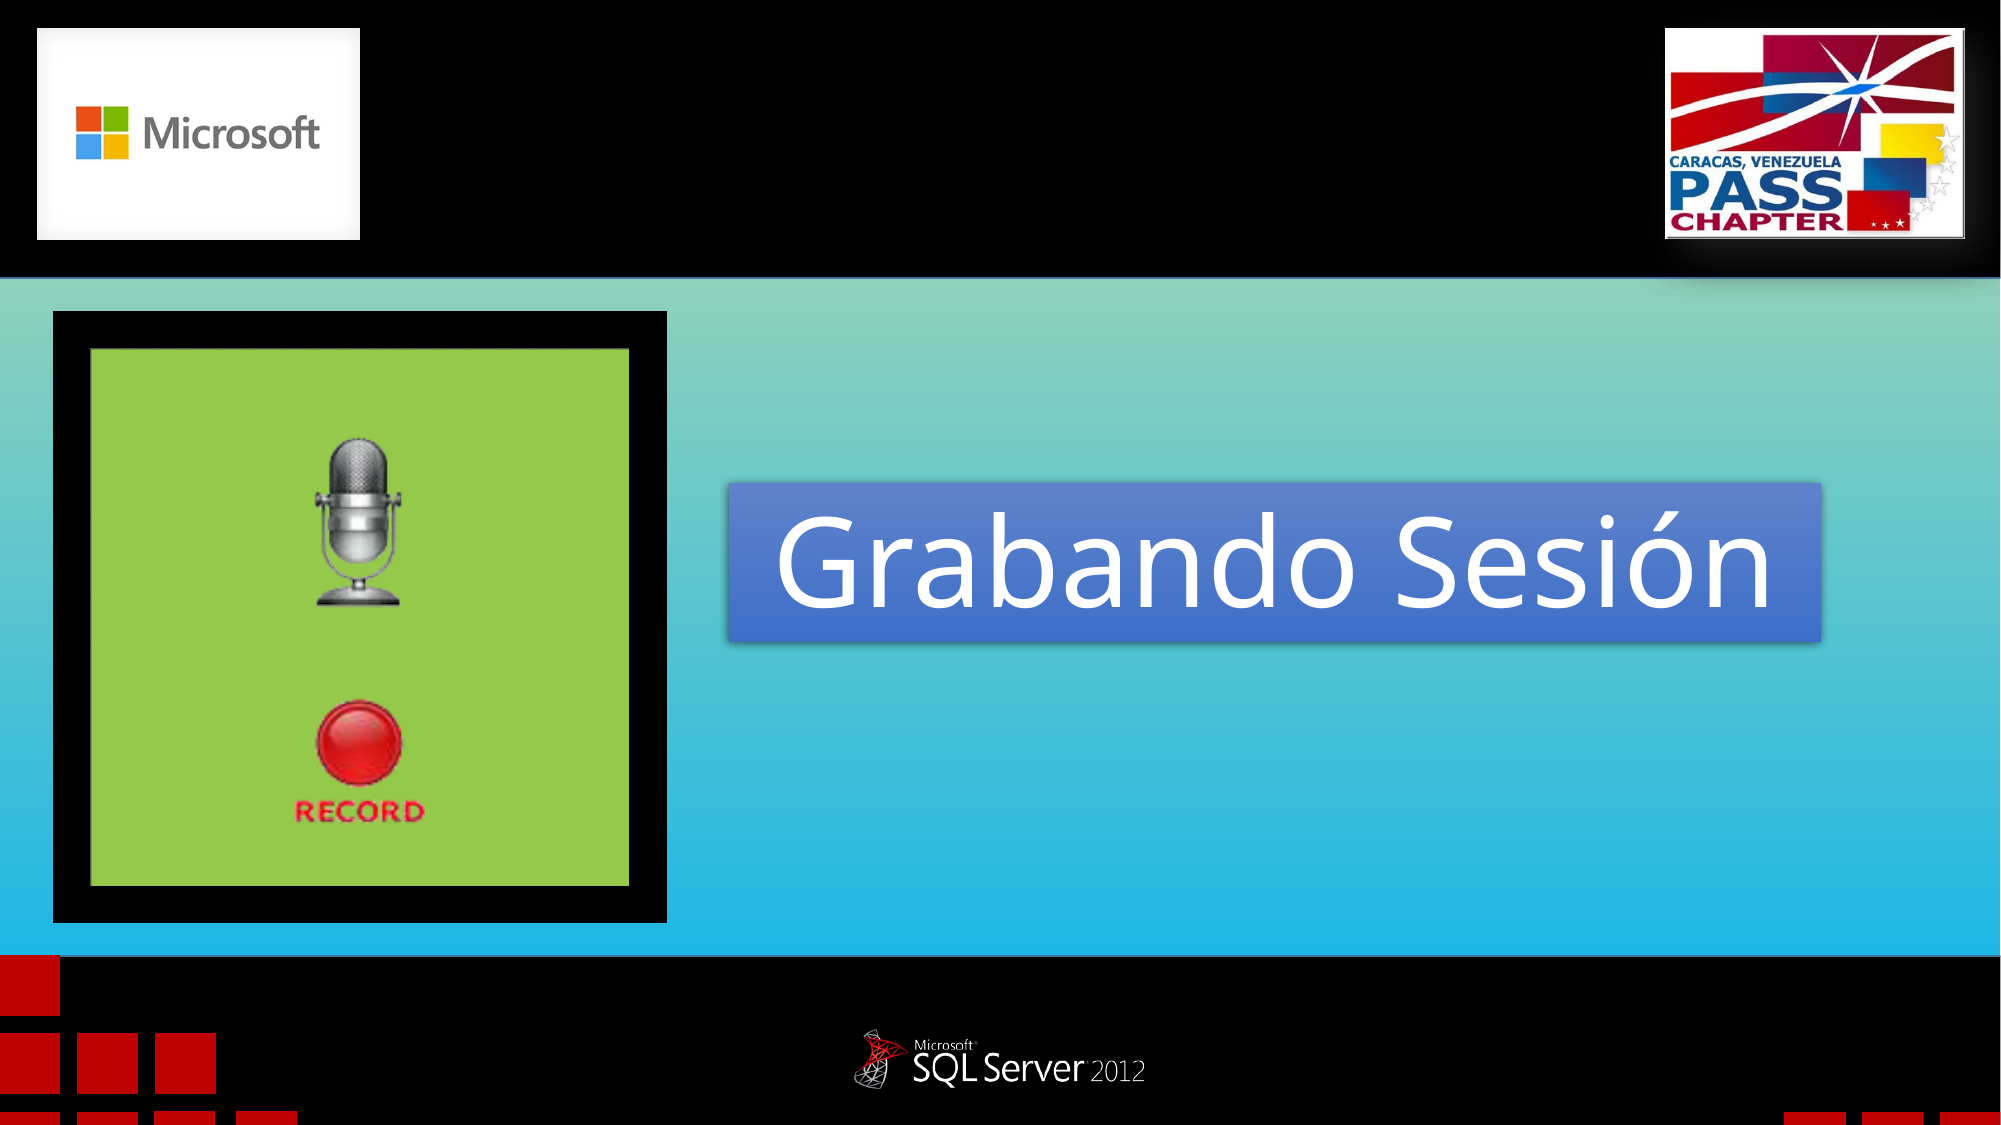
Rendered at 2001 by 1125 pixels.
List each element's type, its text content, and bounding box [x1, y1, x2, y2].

picture [90, 348, 630, 886]
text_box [37, 28, 1178, 1125]
picture [1665, 28, 1965, 239]
title Grabando Sesión [1178, 483, 1822, 642]
